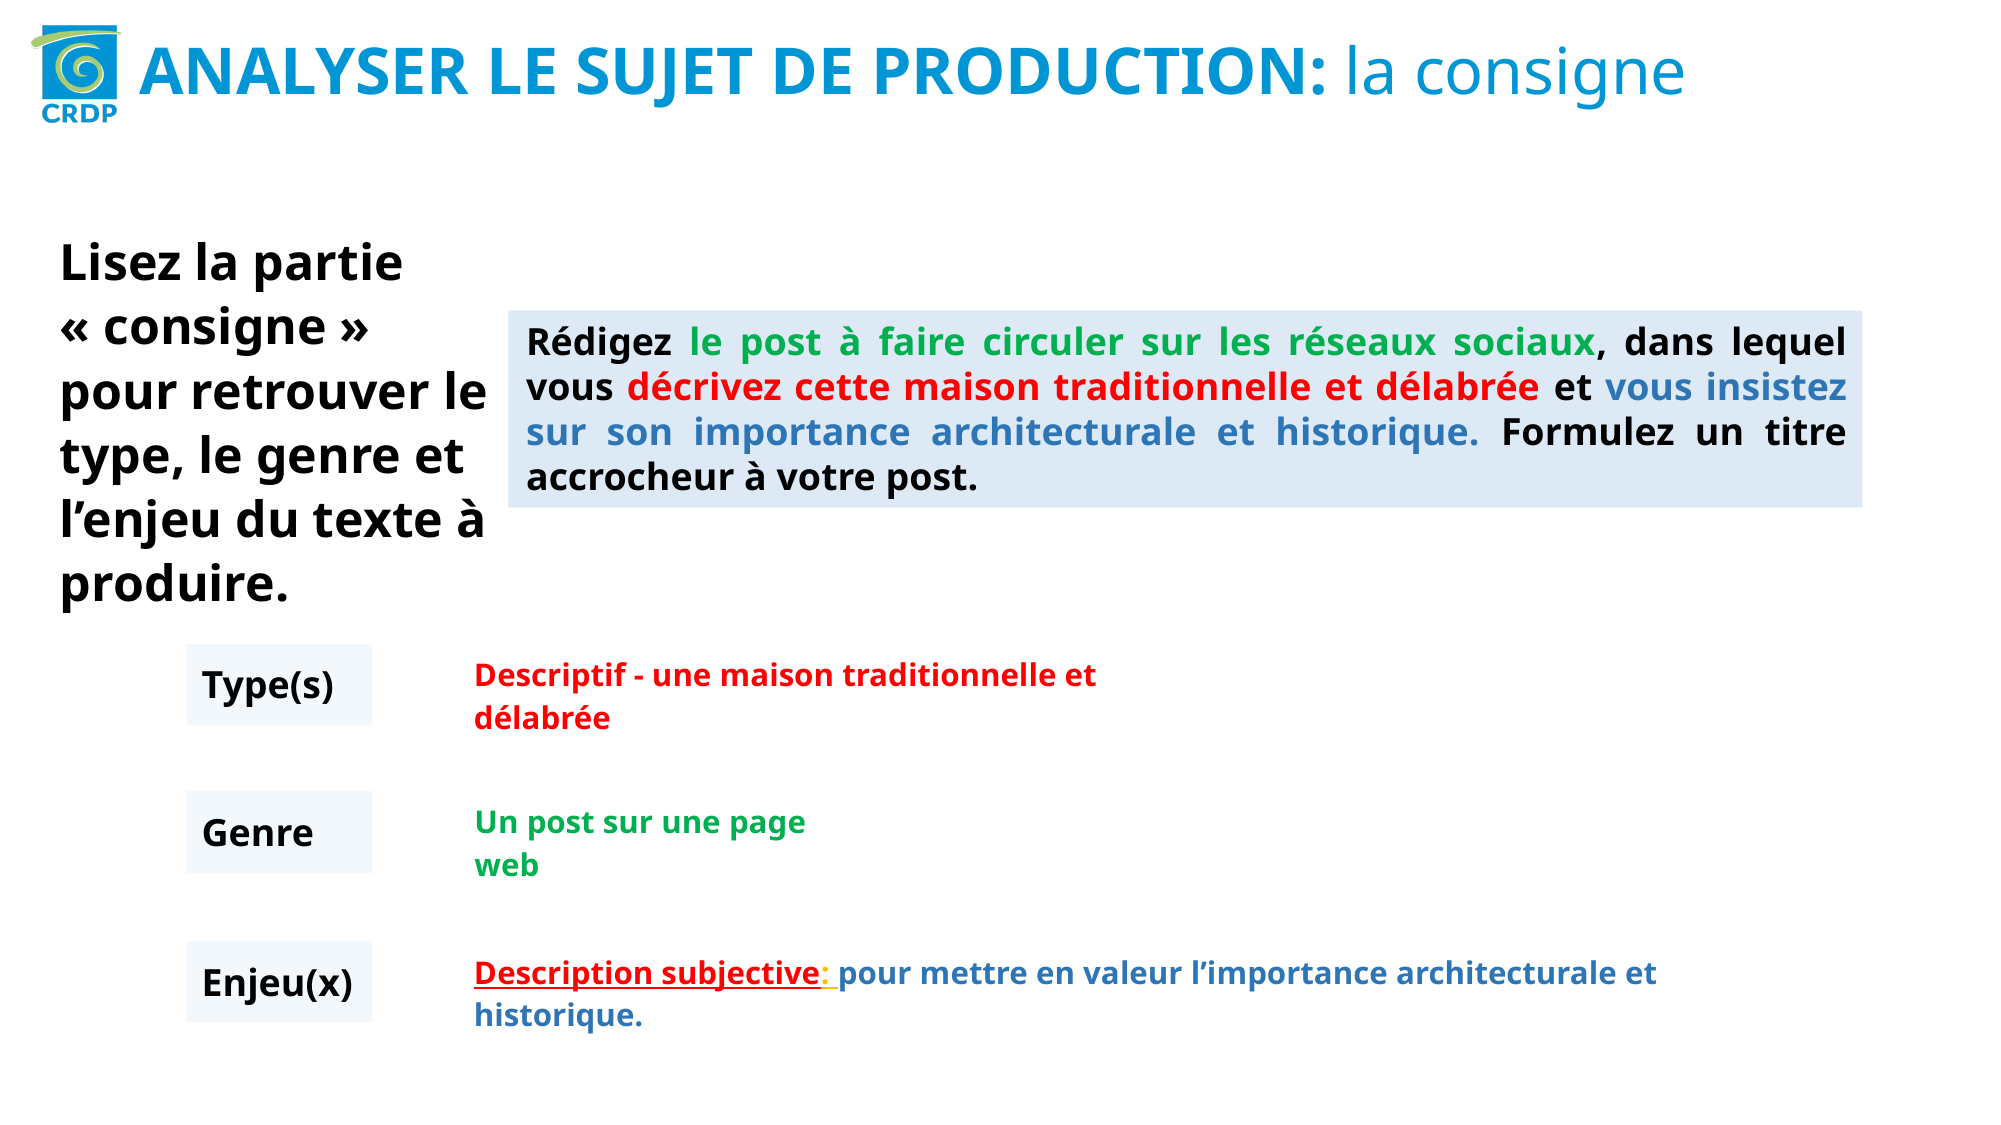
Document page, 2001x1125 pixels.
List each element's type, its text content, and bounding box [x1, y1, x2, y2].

picture [31, 25, 121, 123]
table_header Description subjective: pour mettre en valeur l’importance architecturale et historique. [459, 941, 1701, 1046]
table_header Un post sur une page web [459, 791, 849, 895]
text_box Lisez la partie « consigne » pour retrouver le type, le genre et l’enjeu du texte à produire. [44, 218, 515, 559]
table_header Genre [187, 791, 372, 873]
table_header Enjeu(x) [187, 941, 372, 1022]
table_header Type(s) [187, 644, 372, 725]
picture [86, 108, 94, 118]
text_box Rédigez le post à faire circuler sur les réseaux sociaux, dans lequel vous décrivez cette maison traditionnelle et délabrée et vous insistez sur son importance architecturale et historique. Formulez un titre accrocheur à votre post. [515, 310, 1863, 508]
text_box ANALYSER LE SUJET DE PRODUCTION: la consigne [124, 0, 1884, 144]
table_header Descriptif - une maison traditionnelle et délabrée [459, 644, 1164, 748]
